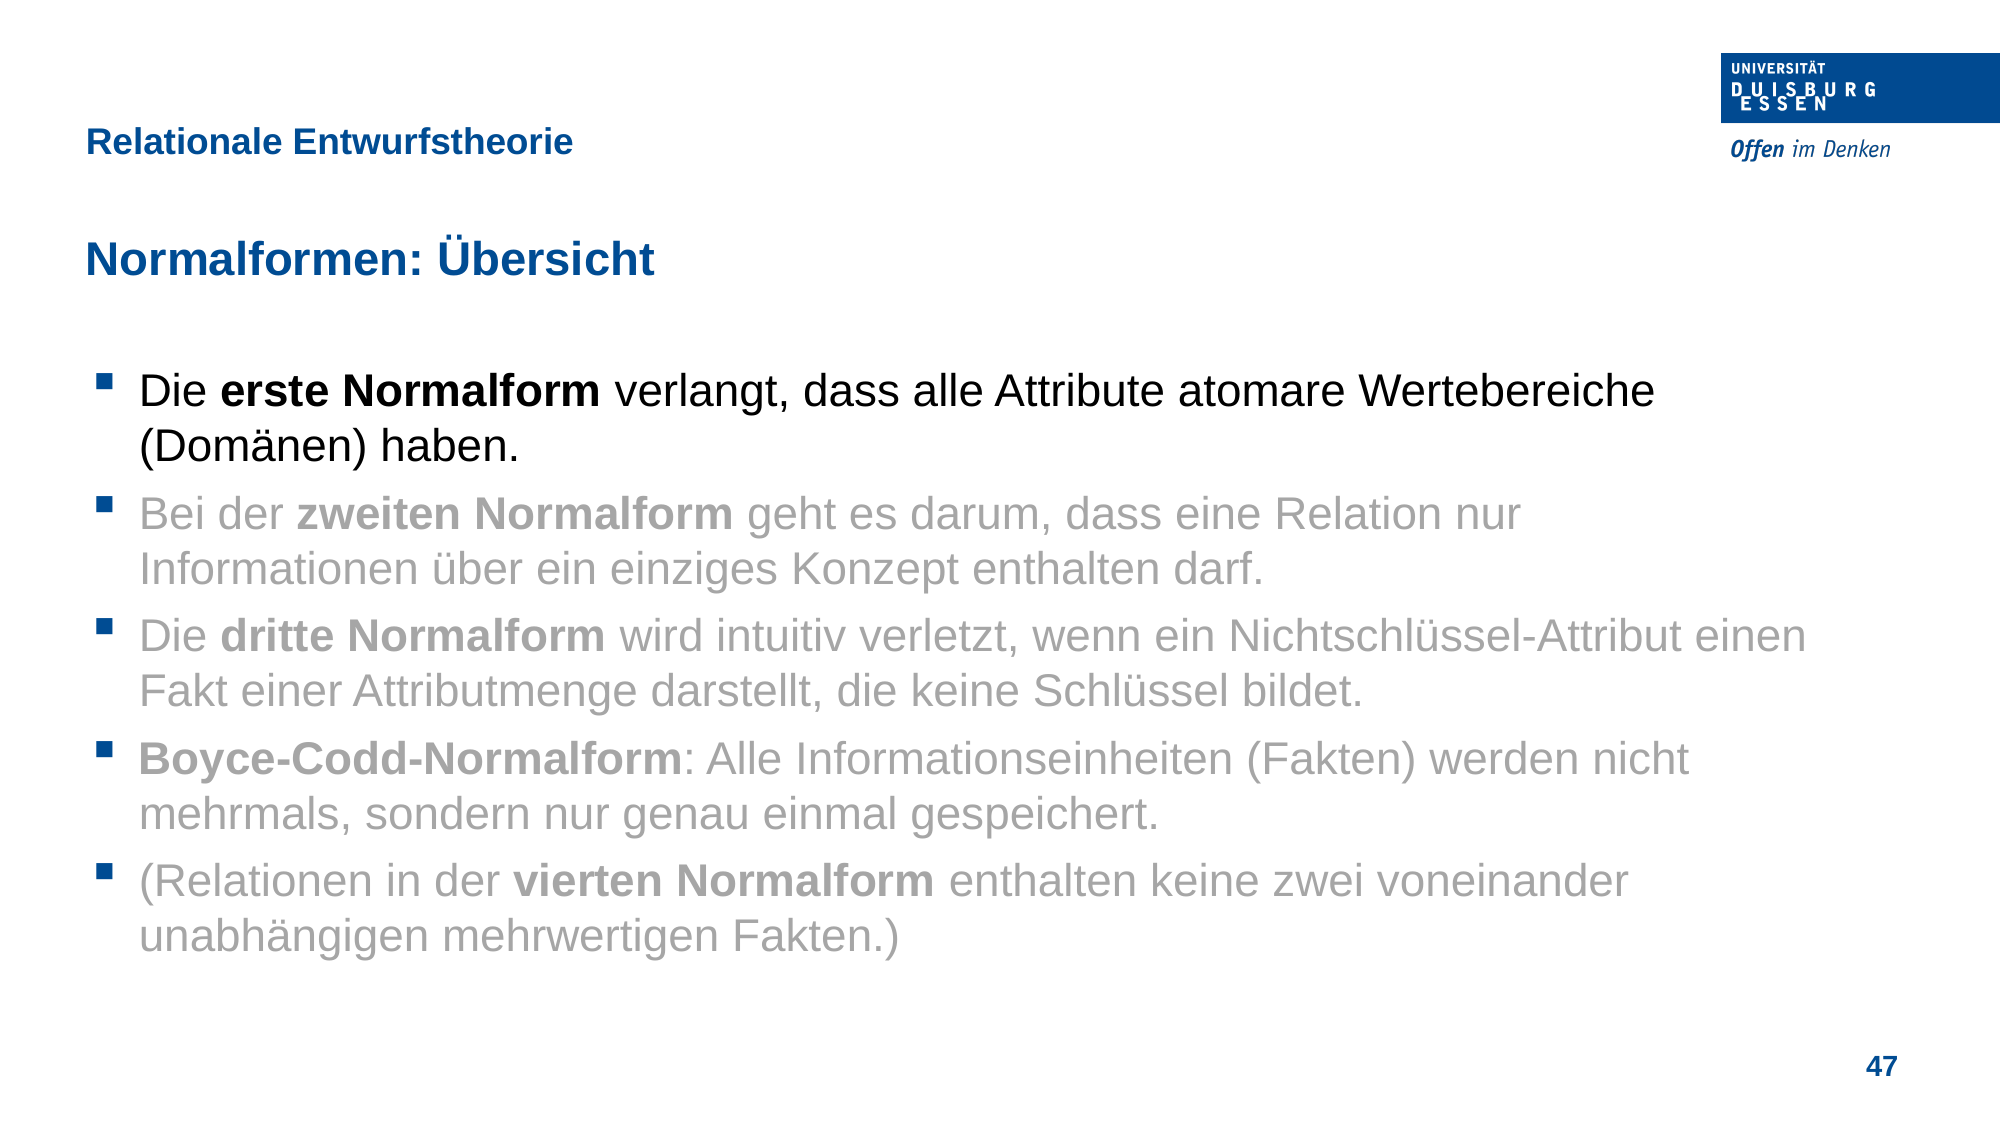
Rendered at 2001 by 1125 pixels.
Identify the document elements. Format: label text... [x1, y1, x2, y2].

list Die erste Normalform verlangt, dass alle Attribute atomare Wertebereiche (Domänen) haben. Bei der zweiten Normalform geht es darum, dass eine Relation nur Informationen über ein einziges Konzept enthalten darf. Die dritte Normalform wird intuitiv verletzt, wenn ein Nichtschlüssel-Attribut einen Fakt einer Attributmenge darstellt, die keine Schlüssel bildet. Boyce-Codd-Normalform: Alle Informationseinheiten (Fakten) werden nicht mehrmals, sondern nur genau einmal gespeichert. (Relationen in der vierten Normalform enthalten keine zwei voneinander unabhängigen mehrwertigen Fakten.) [85, 353, 1825, 1040]
list Relationale Entwurfstheorie [85, 122, 1694, 163]
list Normalformen: Übersicht [85, 227, 1825, 294]
slide_number 47 [1677, 1039, 1914, 1081]
picture [1721, 53, 2000, 162]
